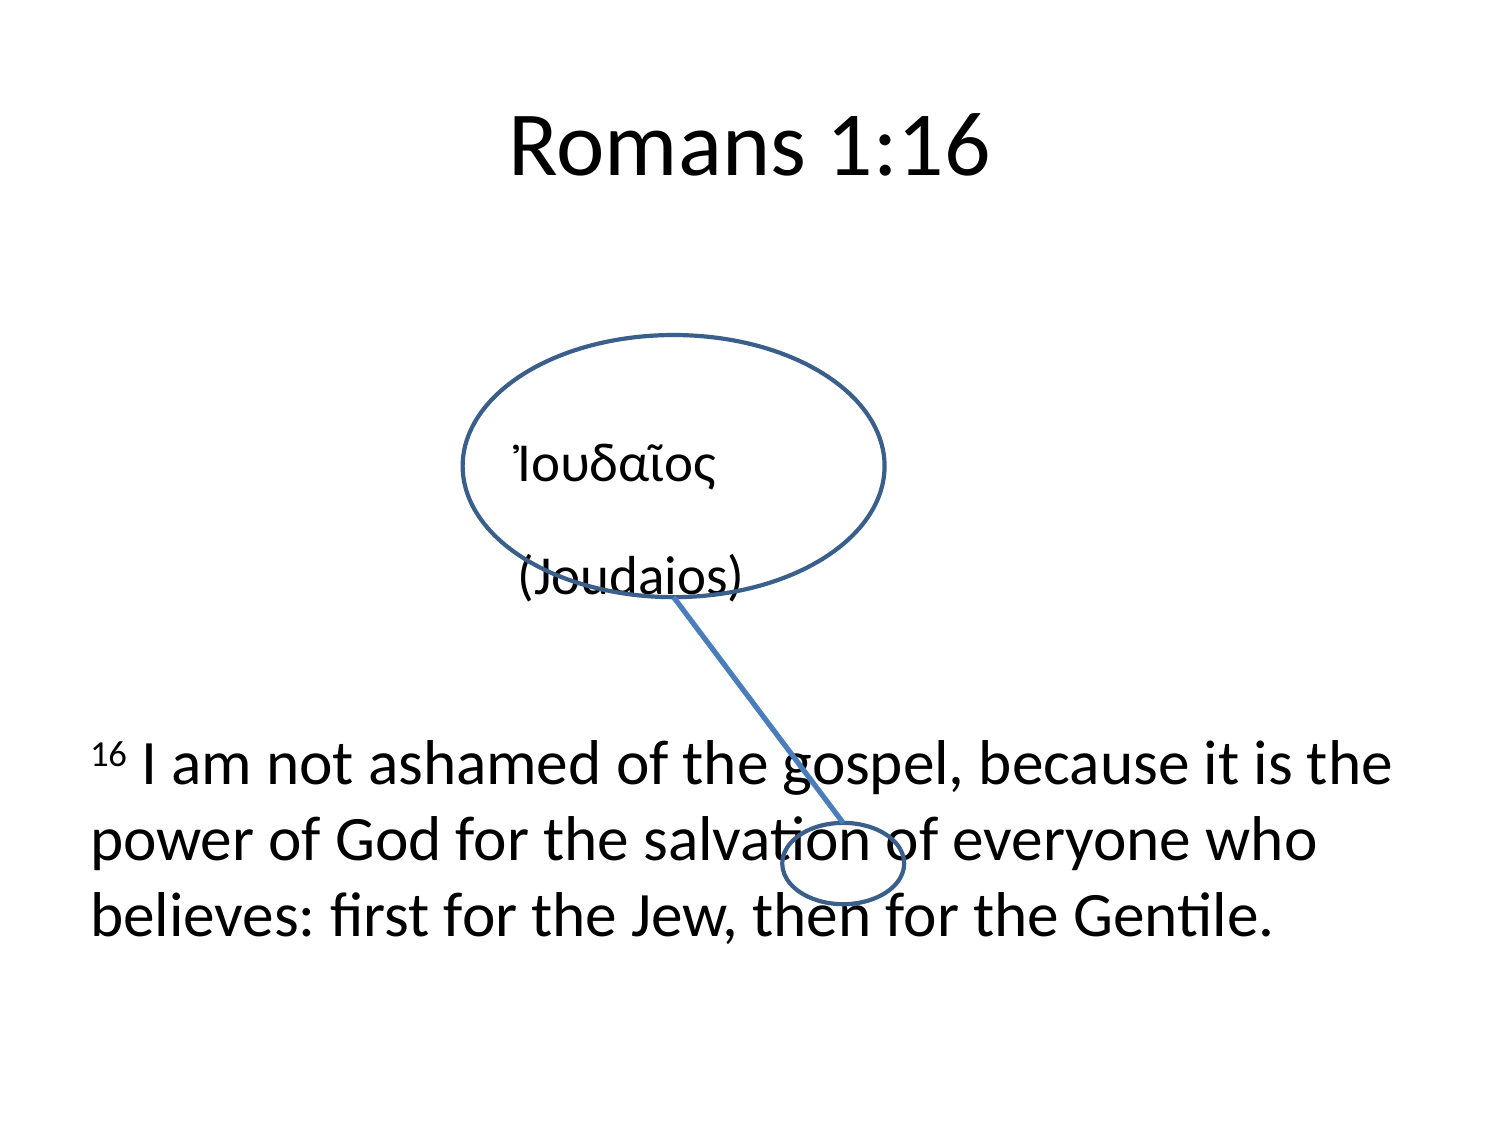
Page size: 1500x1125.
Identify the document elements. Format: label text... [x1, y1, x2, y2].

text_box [673, 596, 844, 824]
text_box [780, 820, 907, 907]
title Romans 1:16 [75, 45, 1425, 233]
text_box [460, 332, 887, 600]
list Ἰουδαῖος (Joudaios) 16 I am not ashamed of the gospel, because it is the power of God for the salvation of everyone who believes: first for the Jew, then for the Gentile. [75, 262, 1425, 1005]
